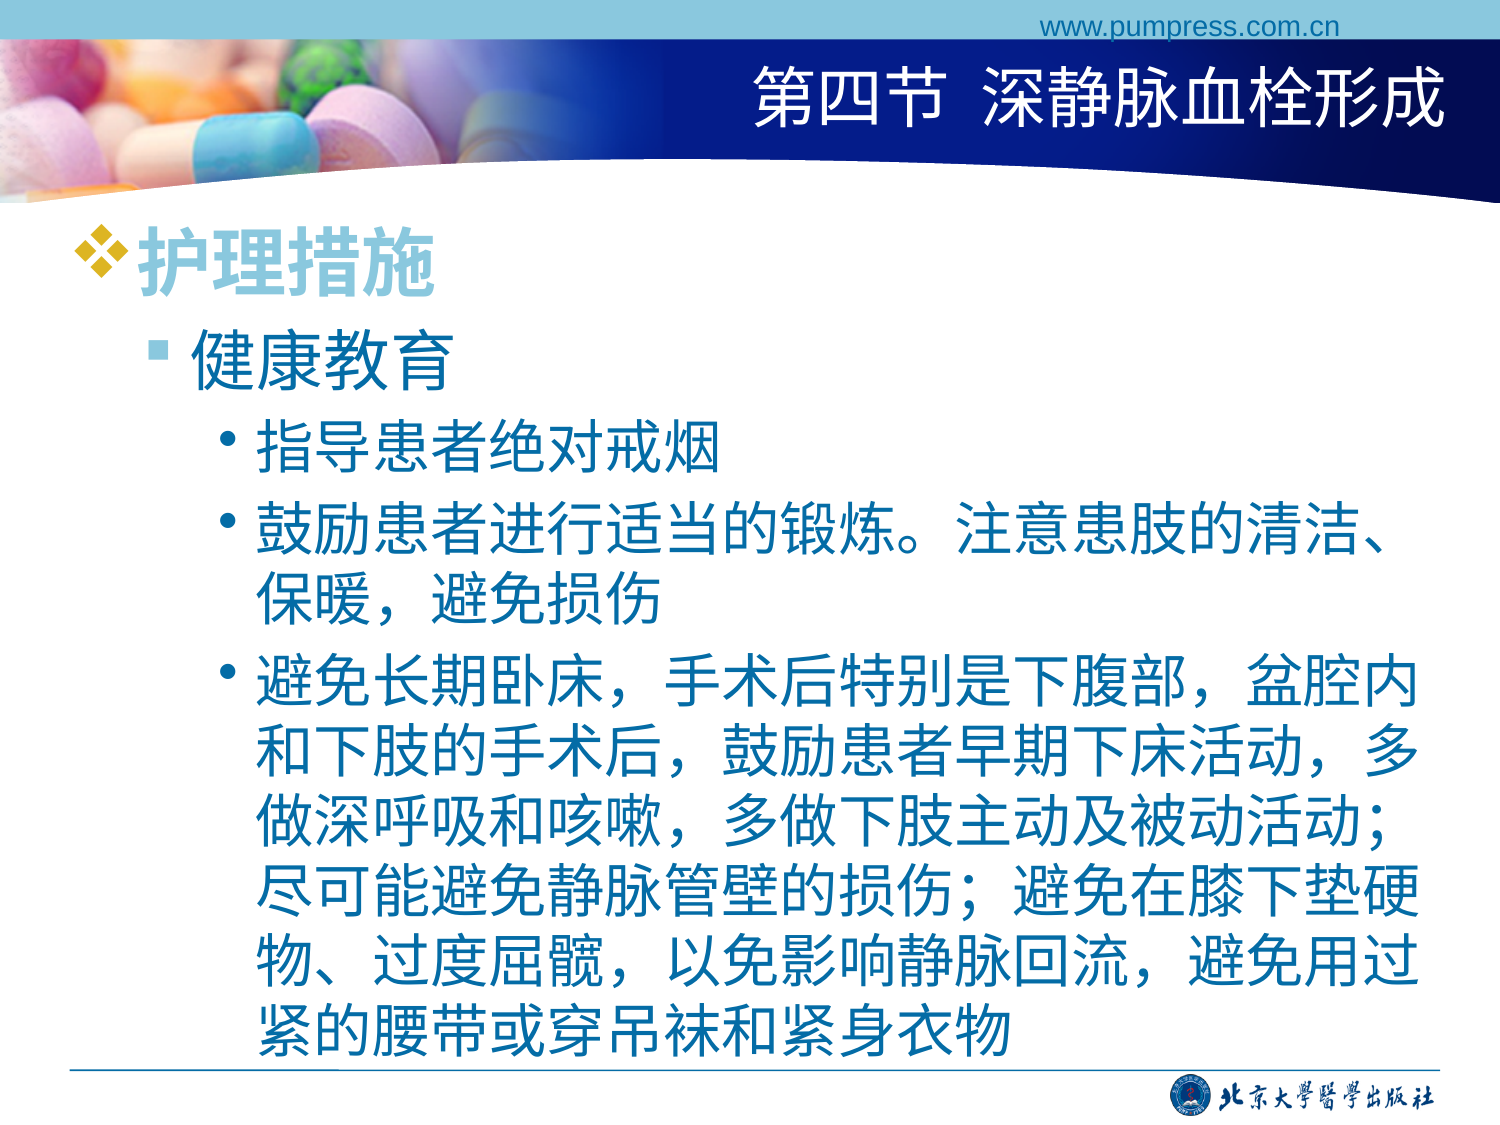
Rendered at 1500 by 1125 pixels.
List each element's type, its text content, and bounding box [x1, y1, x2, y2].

slide_number www.pumpress.com.cn [1025, 0, 1463, 38]
picture [1170, 1074, 1436, 1118]
list 护理措施 健康教育 指导患者绝对戒烟 鼓励患者进行适当的锻炼。注意患肢的清洁、保暖，避免损伤 避免长期卧床，手术后特别是下腹部，盆腔内和下肢的手术后，鼓励患者早期下床活动，多做深呼吸和咳嗽，多做下肢主动及被动活动；尽可能避免静脉管壁的损伤；避免在膝下垫硬物、过度屈髋，以免影响静脉回流，避免用过紧的腰带或穿吊袜和紧身衣物 [52, 207, 1466, 1009]
title 第四节 深静脉血栓形成 [137, 49, 1463, 143]
picture [0, 40, 1500, 203]
